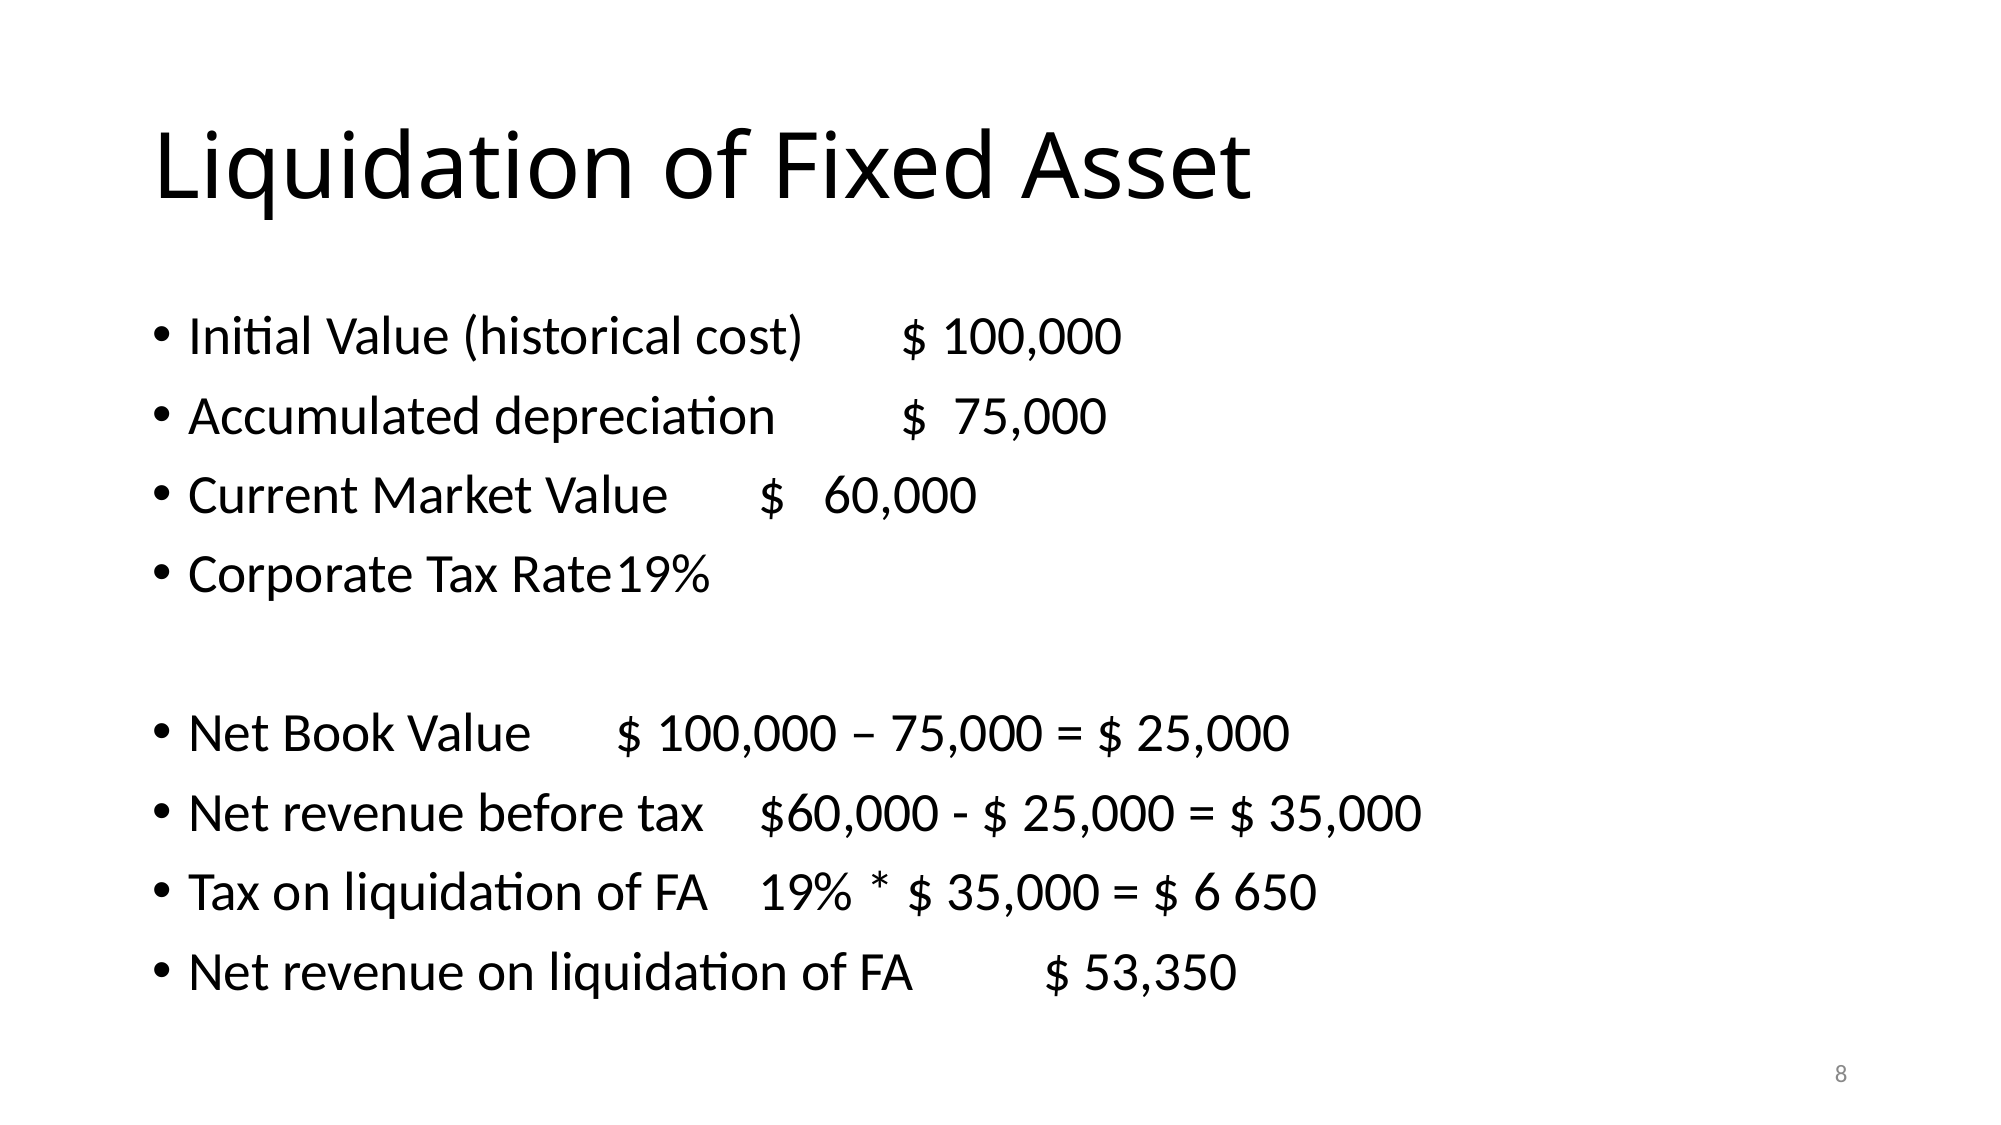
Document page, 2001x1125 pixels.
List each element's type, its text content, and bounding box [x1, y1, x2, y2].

list Initial Value (historical cost) $ 100,000 Accumulated depreciation $ 75,000 Current Market Value $ 60,000 Corporate Tax Rate 19% Net Book Value $ 100,000 – 75,000 = $ 25,000 Net revenue before tax $60,000 - $ 25,000 = $ 35,000 Tax on liquidation of FA 19% * $ 35,000 = $ 6 650 Net revenue on liquidation of FA $ 53,350 [137, 299, 1863, 1014]
slide_number 8 [1412, 1042, 1863, 1103]
title Liquidation of Fixed Asset [137, 59, 1863, 278]
